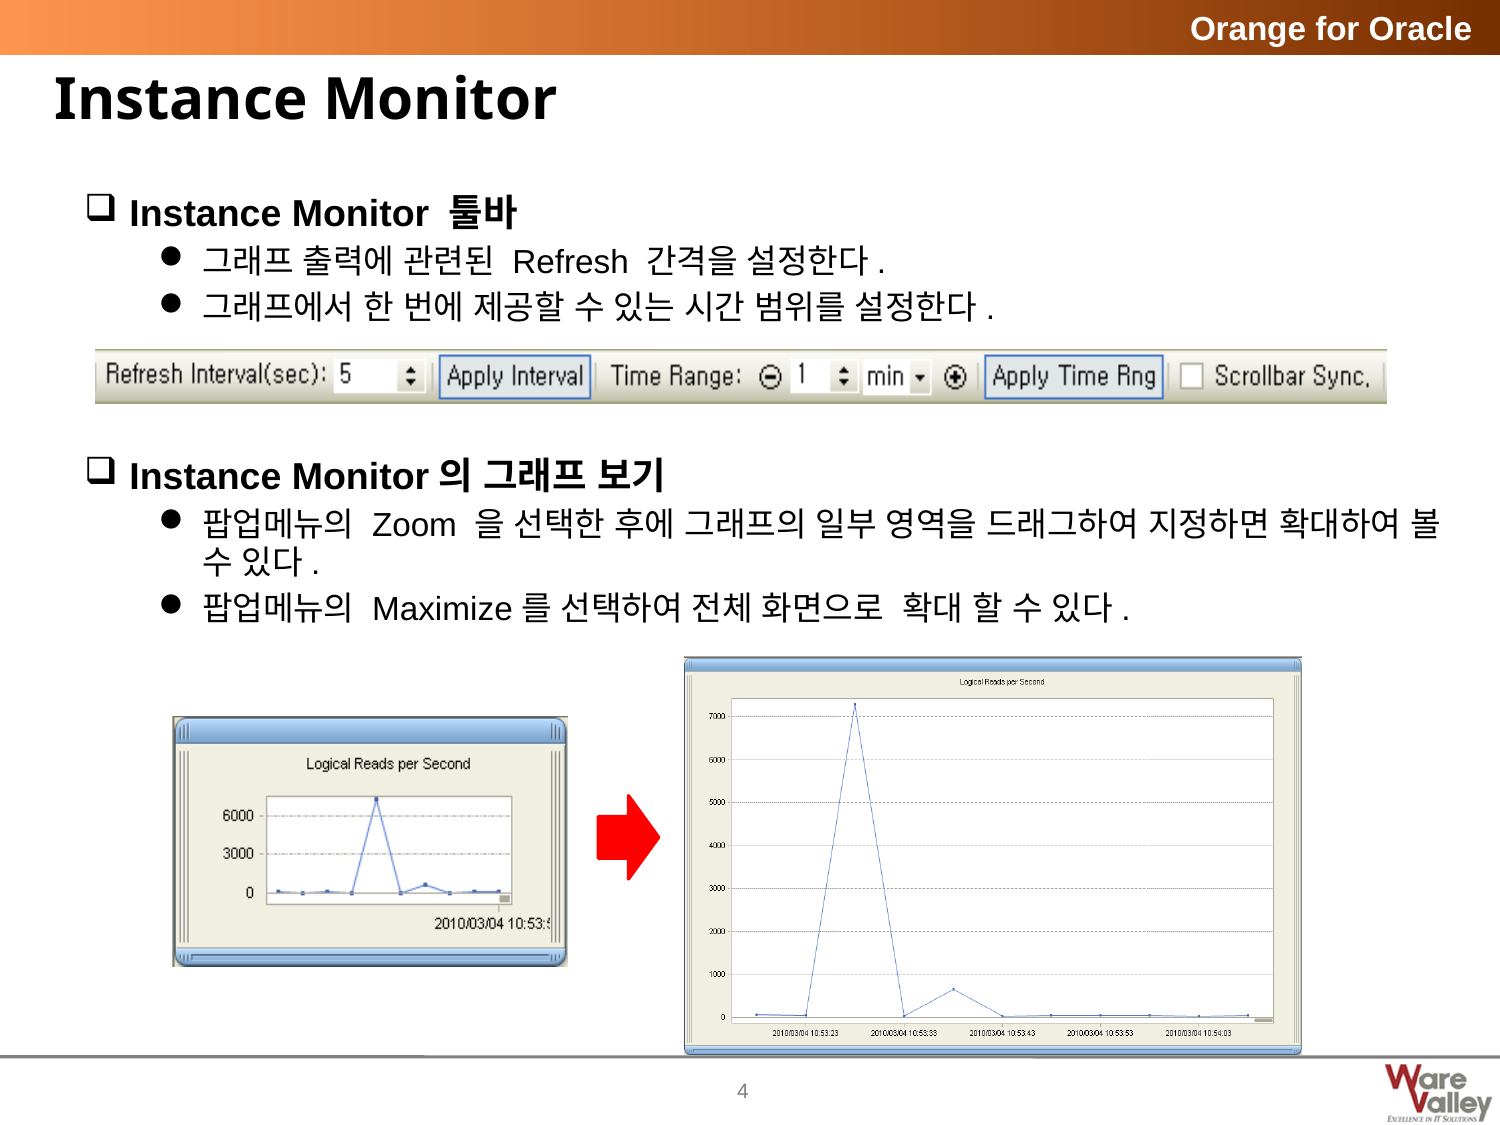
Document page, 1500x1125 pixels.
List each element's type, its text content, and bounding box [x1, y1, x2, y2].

picture [95, 349, 1387, 405]
picture [684, 656, 1303, 1056]
picture [171, 715, 569, 967]
title Instance Monitor [39, 54, 1461, 150]
text_box [598, 795, 659, 880]
list Instance Monitor 툴바 그래프 출력에 관련된 Refresh 간격을 설정한다. 그래프에서 한 번에 제공할 수 있는 시간 범위를 설정한다. Instance Monitor의 그래프 보기 팝업메뉴의 Zoom 을 선택한 후에 그래프의 일부 영역을 드래그하여 지정하면 확대하여 볼 수 있다. 팝업메뉴의 Maximize를 선택하여 전체 화면으로 확대 할 수 있다. [69, 184, 1459, 1012]
picture [1376, 1060, 1500, 1125]
